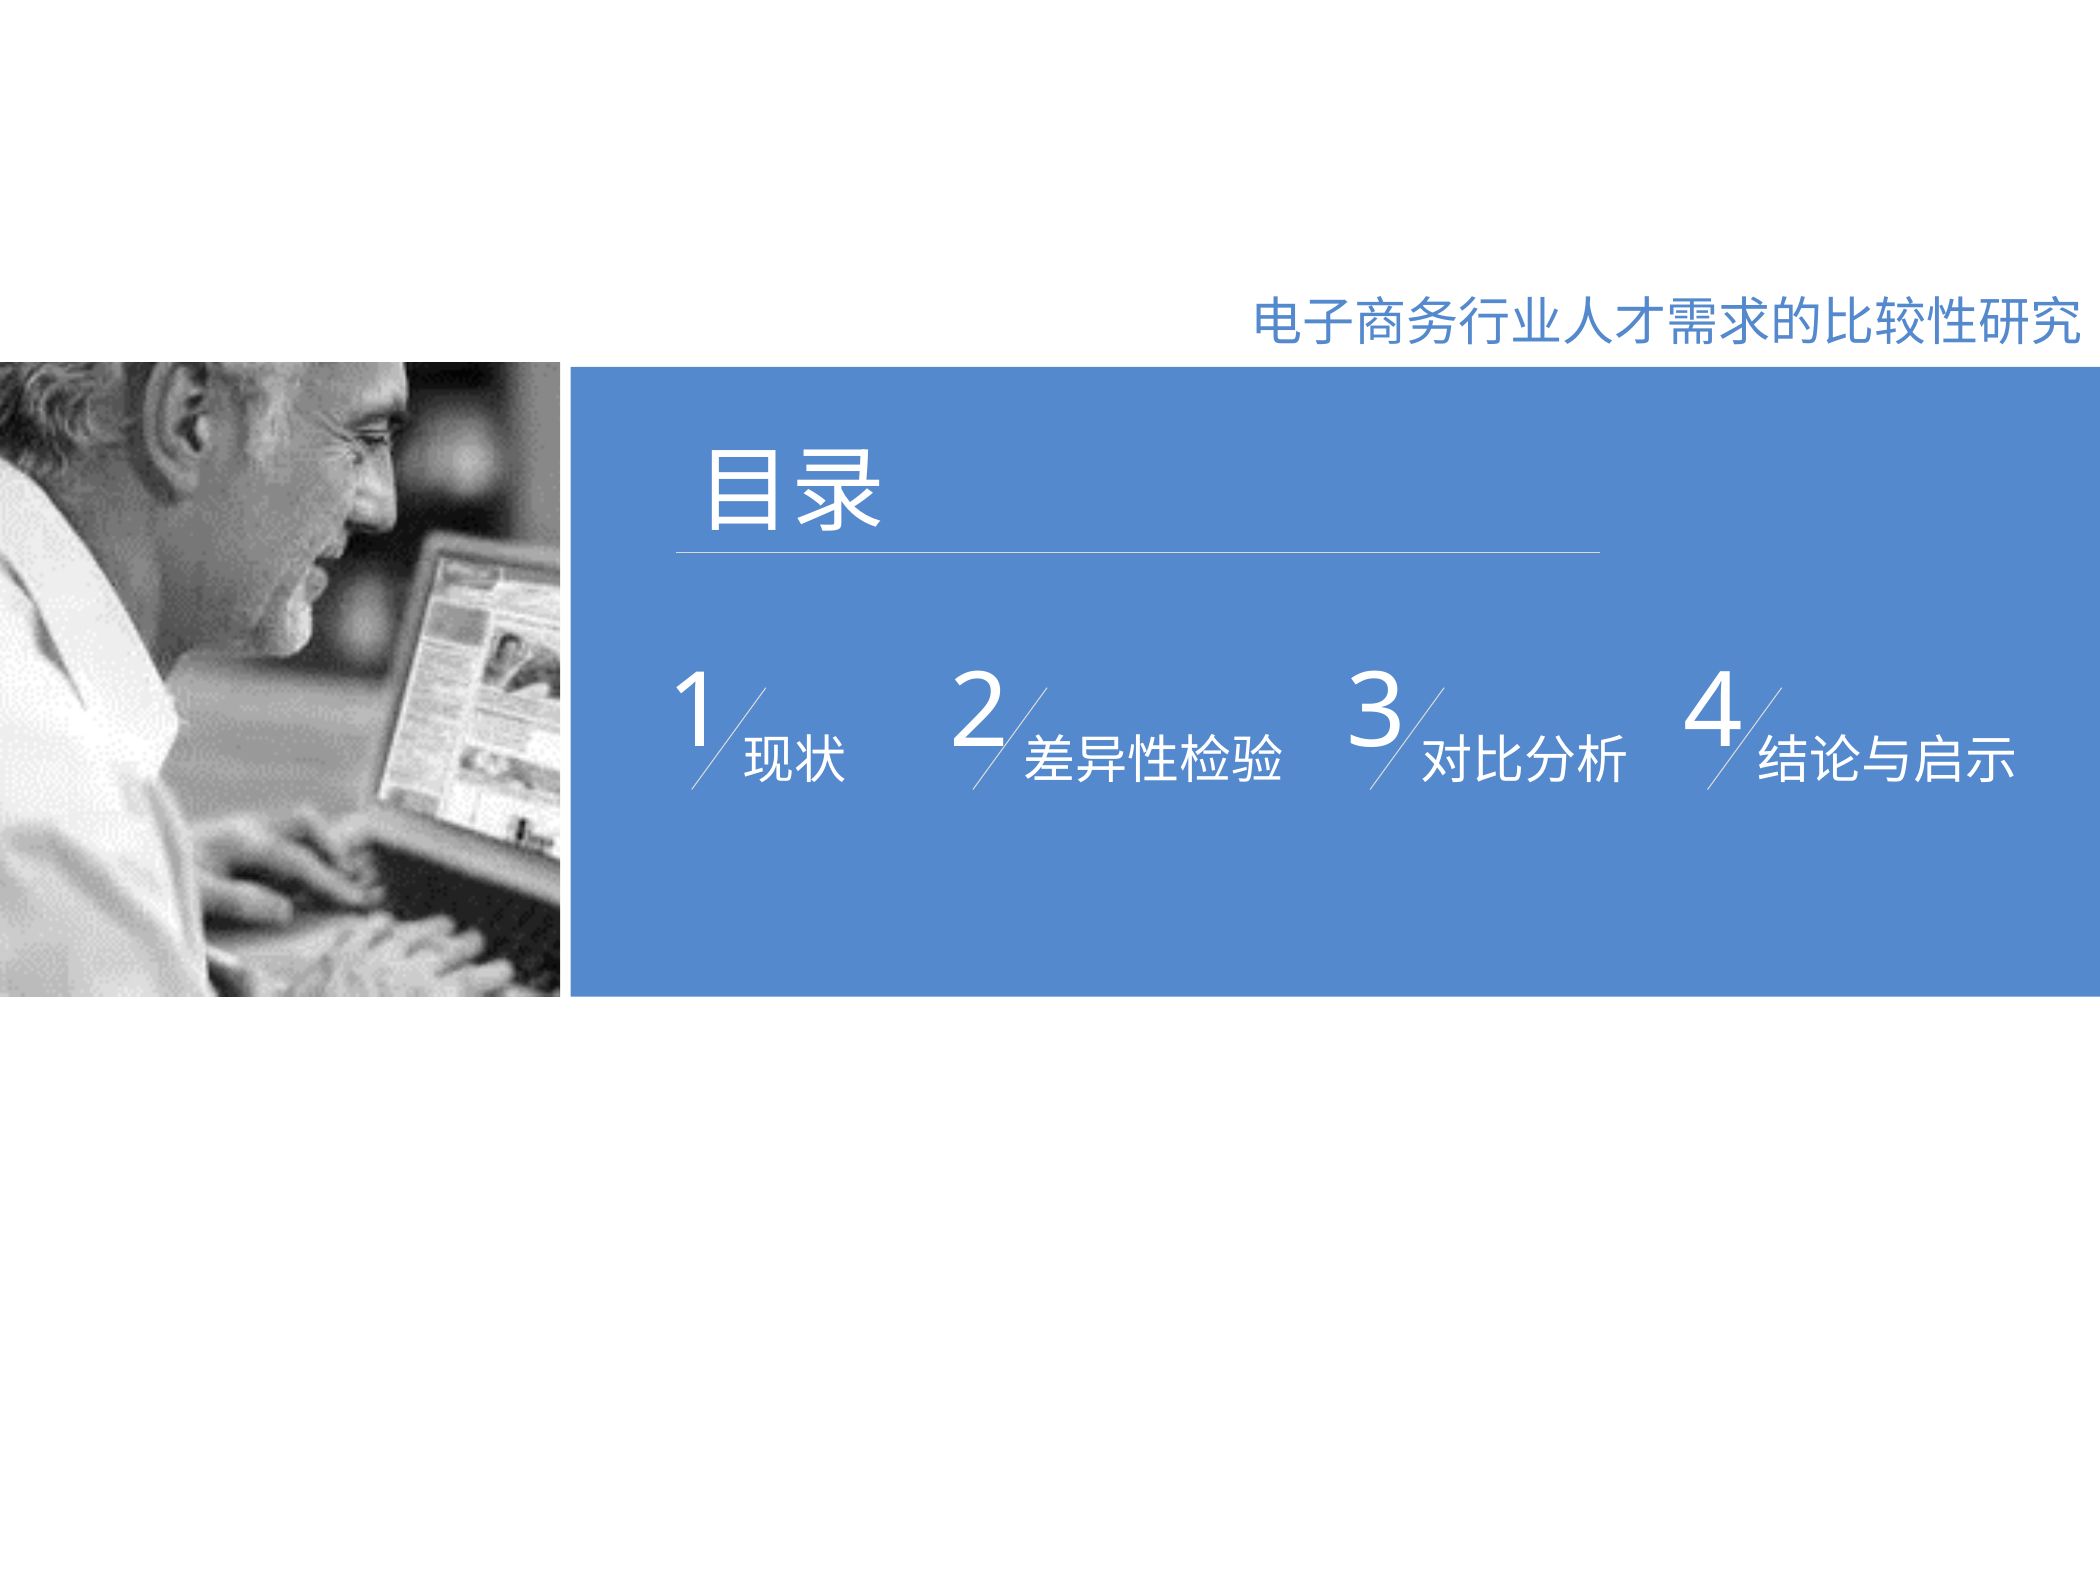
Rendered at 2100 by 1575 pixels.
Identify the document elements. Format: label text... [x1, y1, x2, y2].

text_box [1331, 635, 1668, 798]
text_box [934, 635, 1331, 798]
picture [0, 362, 561, 997]
text_box 电子商务行业人才需求的比较性研究 [2, 277, 2100, 362]
text_box [570, 366, 2100, 997]
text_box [1668, 635, 2066, 798]
text_box 目录 [676, 419, 1057, 552]
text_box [653, 635, 934, 798]
